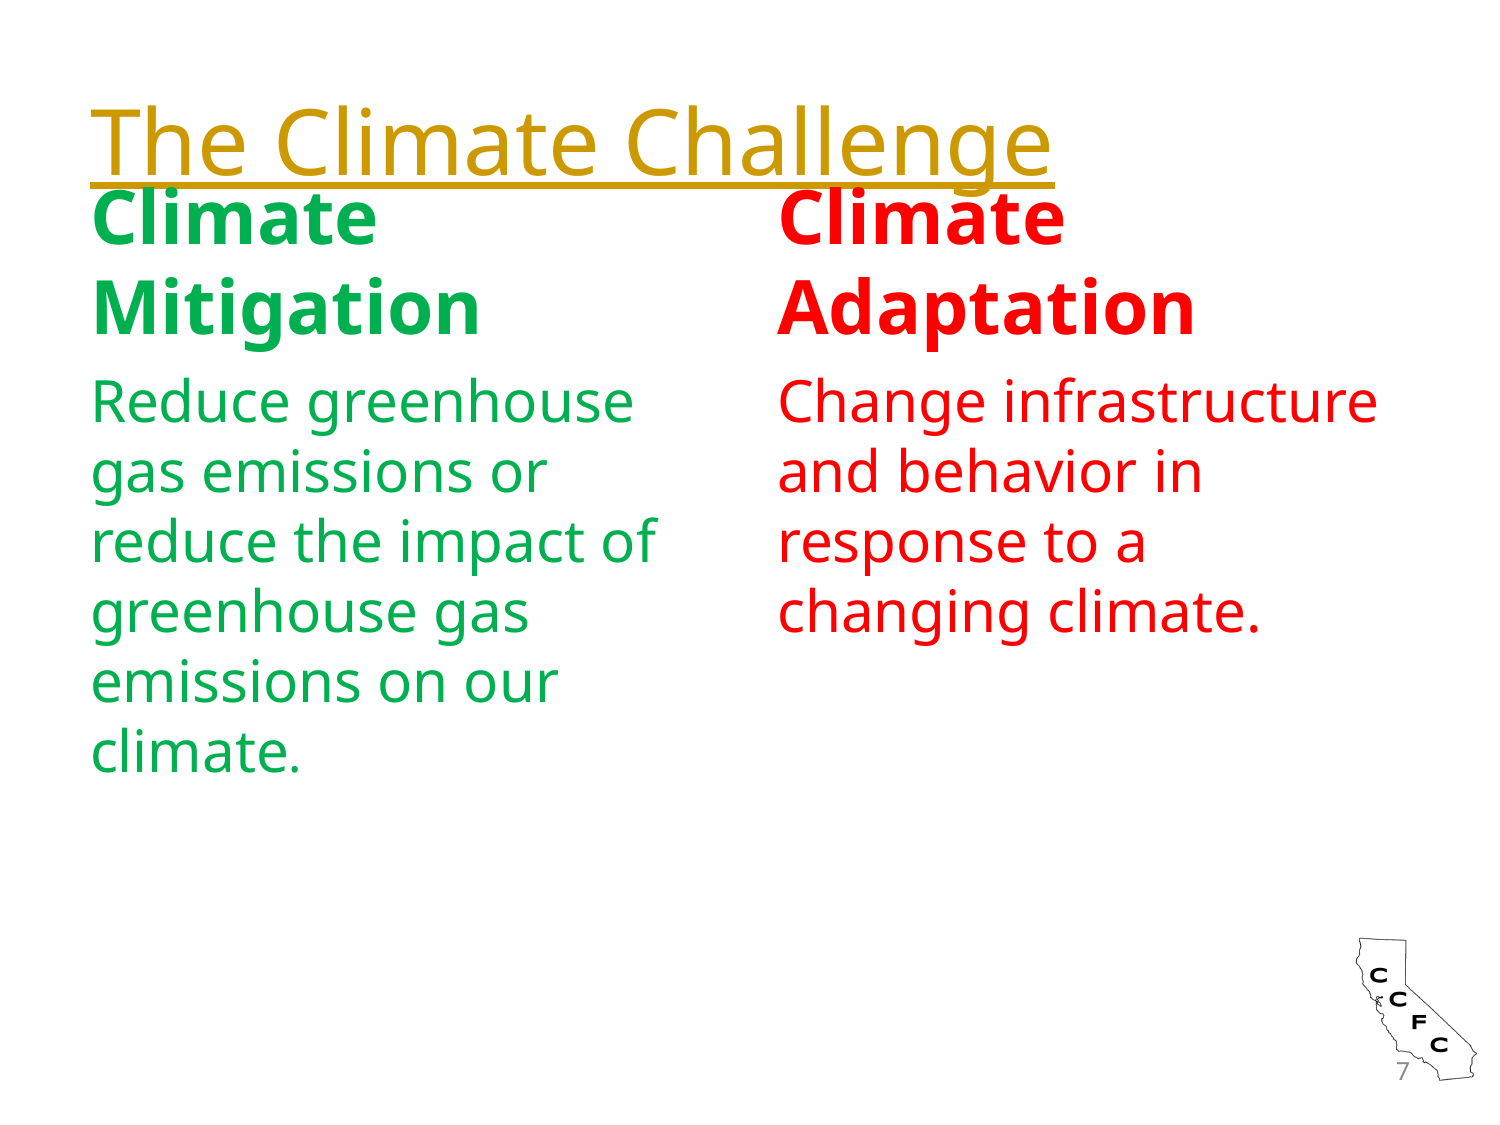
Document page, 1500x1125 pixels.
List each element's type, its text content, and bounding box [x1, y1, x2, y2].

slide_number 7 [1074, 1042, 1425, 1103]
list Climate Mitigation [75, 251, 761, 357]
title The Climate Challenge [75, 45, 1425, 233]
list Change infrastructure and behavior in response to a changing climate. [761, 356, 1425, 1005]
list Climate Adaptation [761, 251, 1491, 357]
picture [1350, 934, 1480, 1085]
list Reduce greenhouse gas emissions or reduce the impact of greenhouse gas emissions on our climate. [75, 356, 738, 1005]
